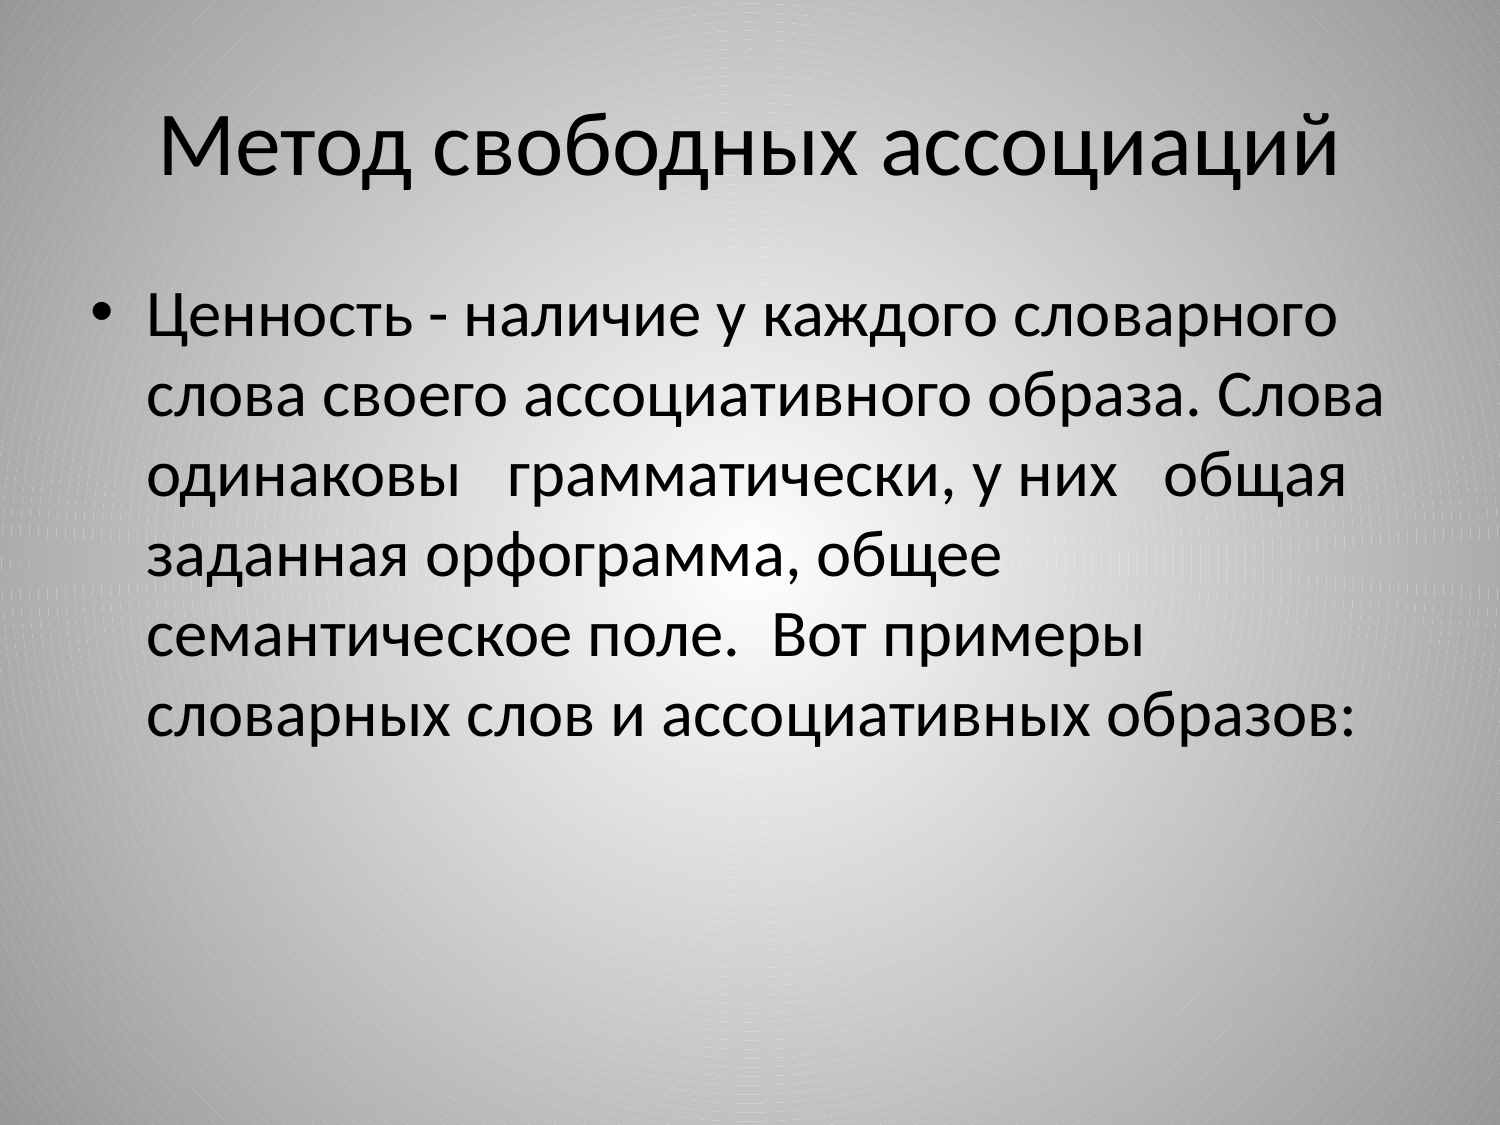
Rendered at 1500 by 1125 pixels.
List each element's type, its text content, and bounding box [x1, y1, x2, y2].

list Ценность - наличие у каждого словарного слова своего ассоциативного образа. Слова одинаковы грамматически, у них общая заданная орфограмма, общее семантическое поле. Вот примеры словарных слов и ассоциативных образов: [74, 262, 1426, 1006]
title Метод свободных ассоциаций [74, 44, 1426, 233]
